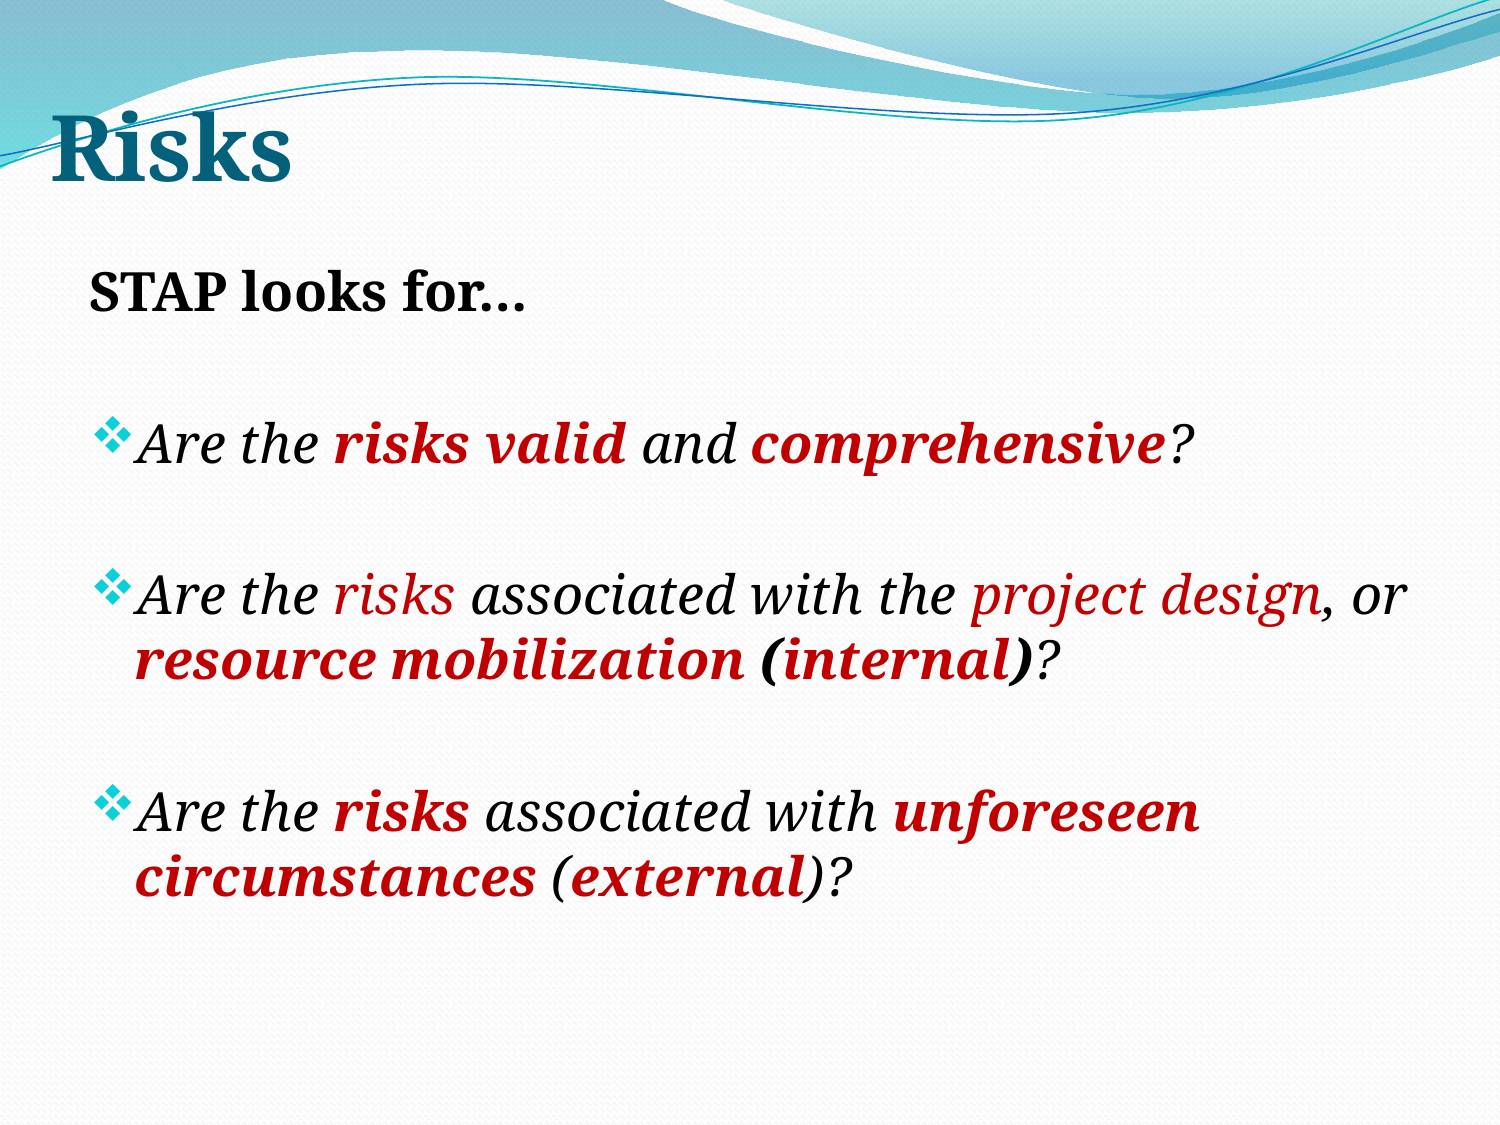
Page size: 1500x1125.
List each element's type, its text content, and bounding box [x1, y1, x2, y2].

list STAP looks for… Are the risks valid and comprehensive? Are the risks associated with the project design, or resource mobilization (internal)? Are the risks associated with unforeseen circumstances (external)? [75, 249, 1425, 1038]
title Risks [50, 50, 1400, 200]
